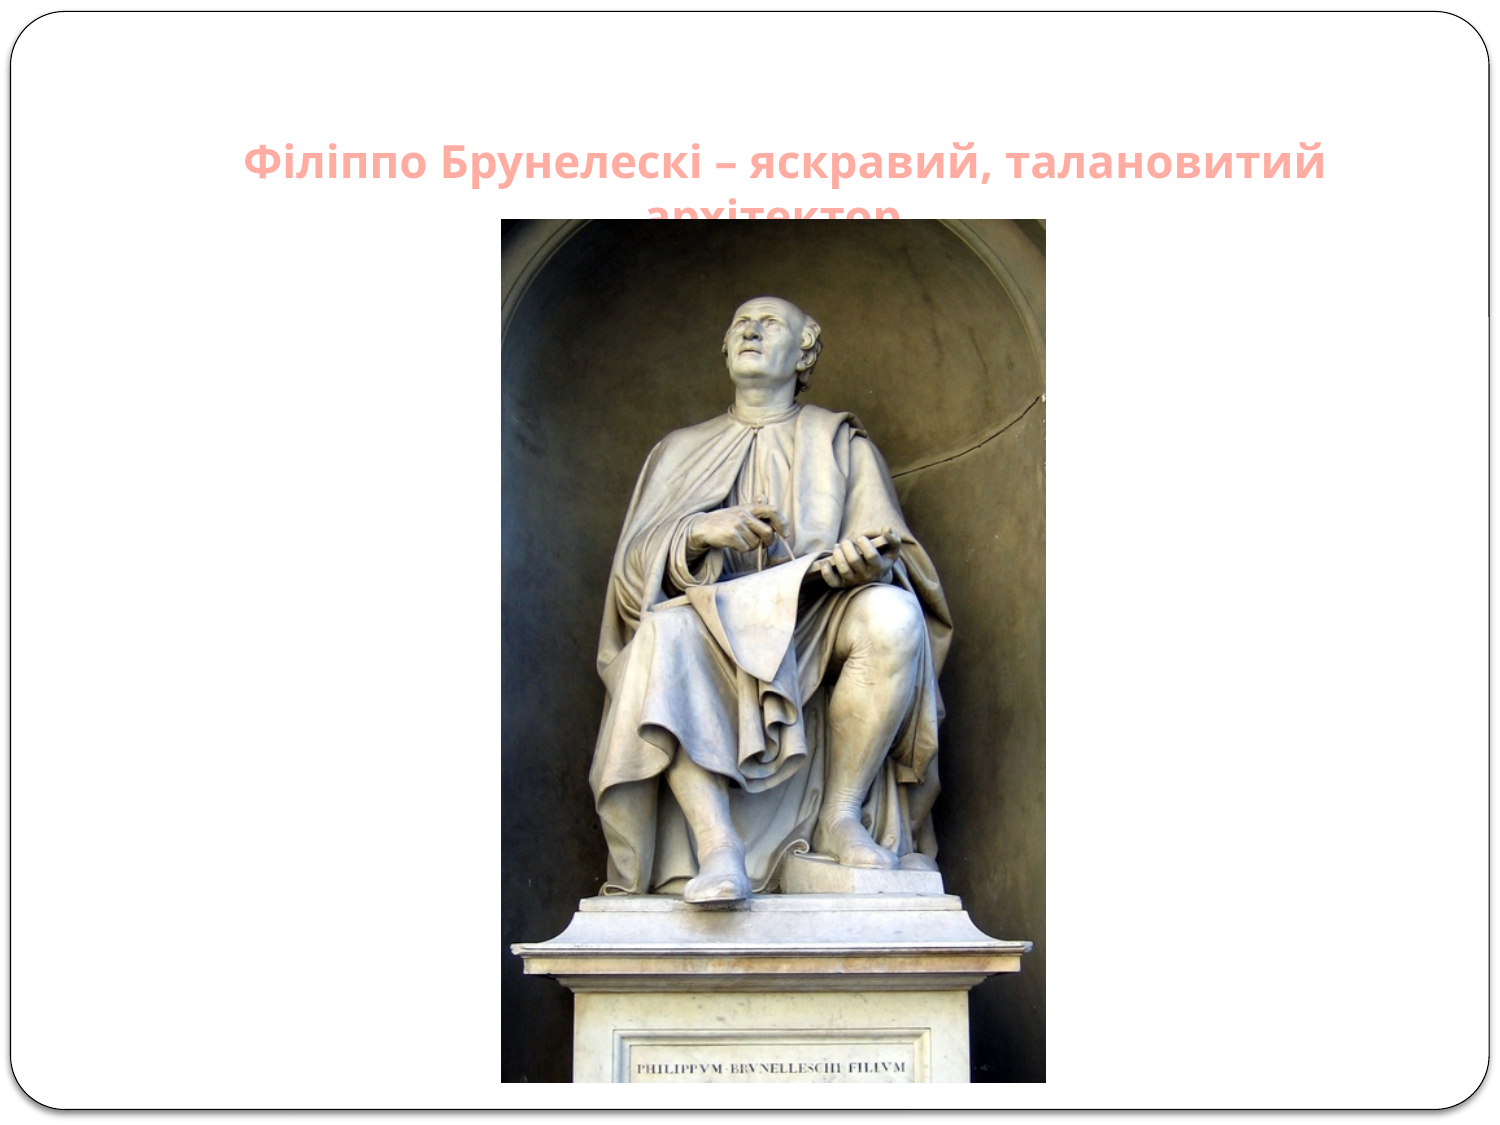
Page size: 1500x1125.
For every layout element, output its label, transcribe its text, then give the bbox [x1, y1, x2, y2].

title Філіппо Брунелескі – яскравий, талановитий архітектор. [147, 125, 1423, 313]
picture [501, 219, 1046, 1083]
